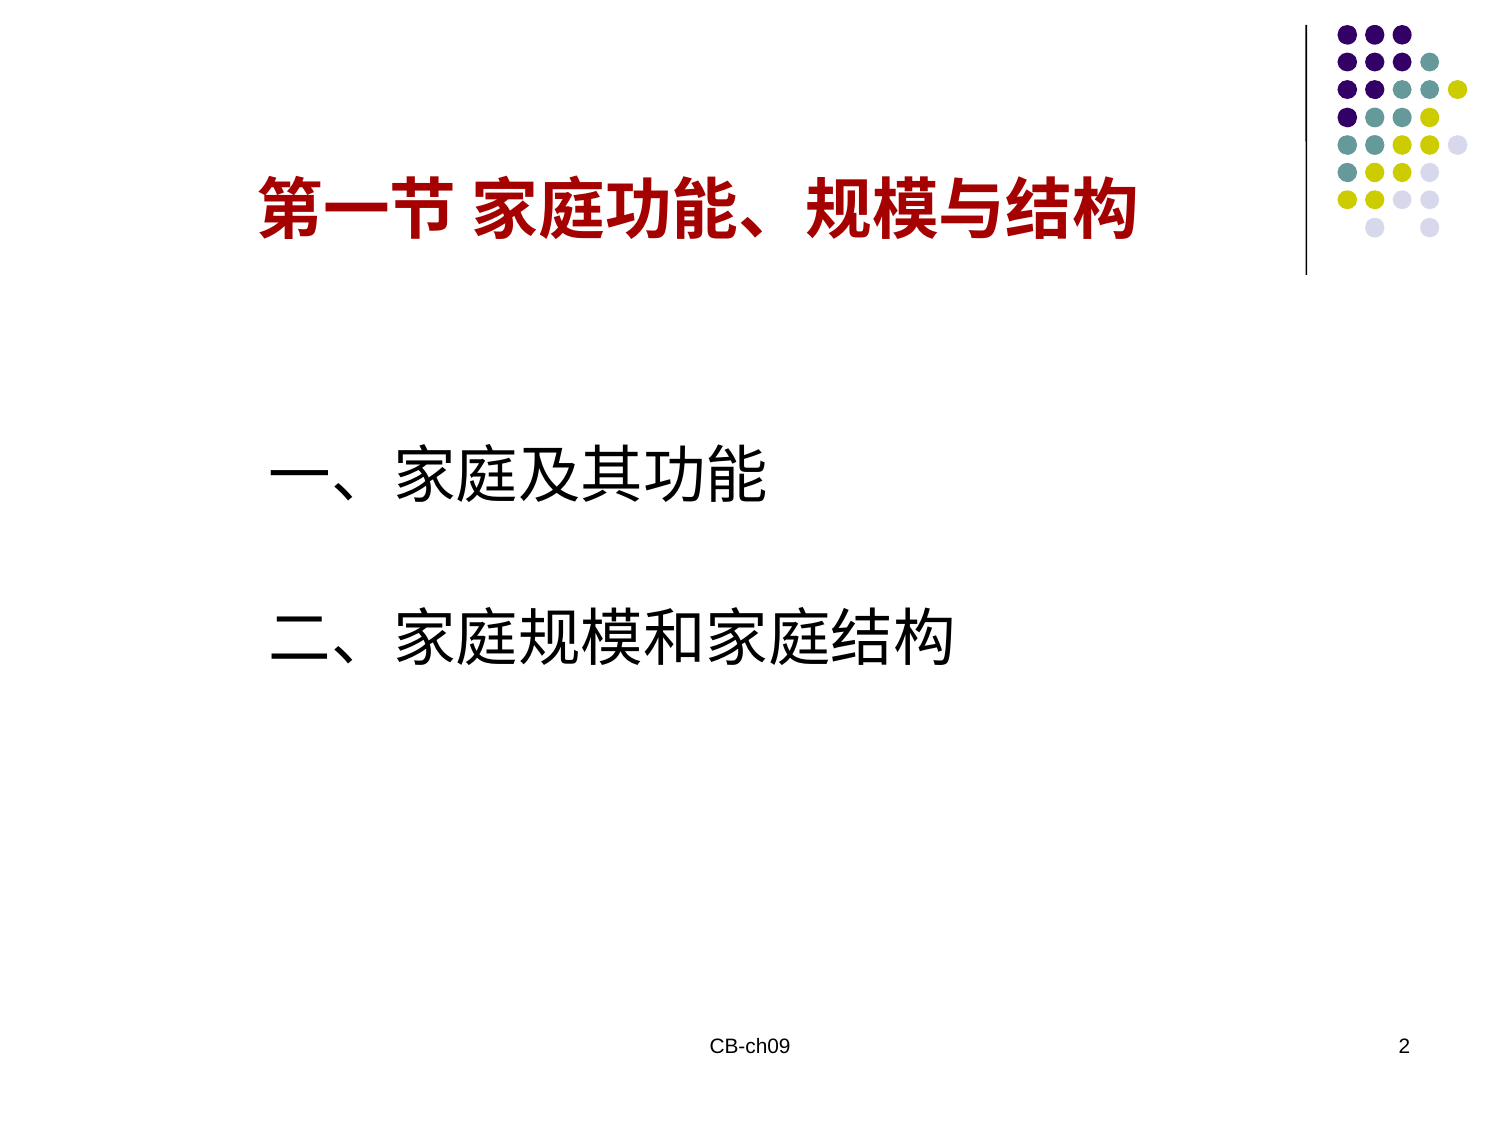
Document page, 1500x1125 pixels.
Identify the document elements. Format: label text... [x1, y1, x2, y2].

footer CB-ch09 [512, 1024, 988, 1101]
text_box 一、家庭及其功能 二、家庭规模和家庭结构 [253, 353, 1383, 680]
slide_number 2 [1074, 1024, 1426, 1101]
text_box 第一节 家庭功能、规模与结构 [100, 66, 1296, 340]
